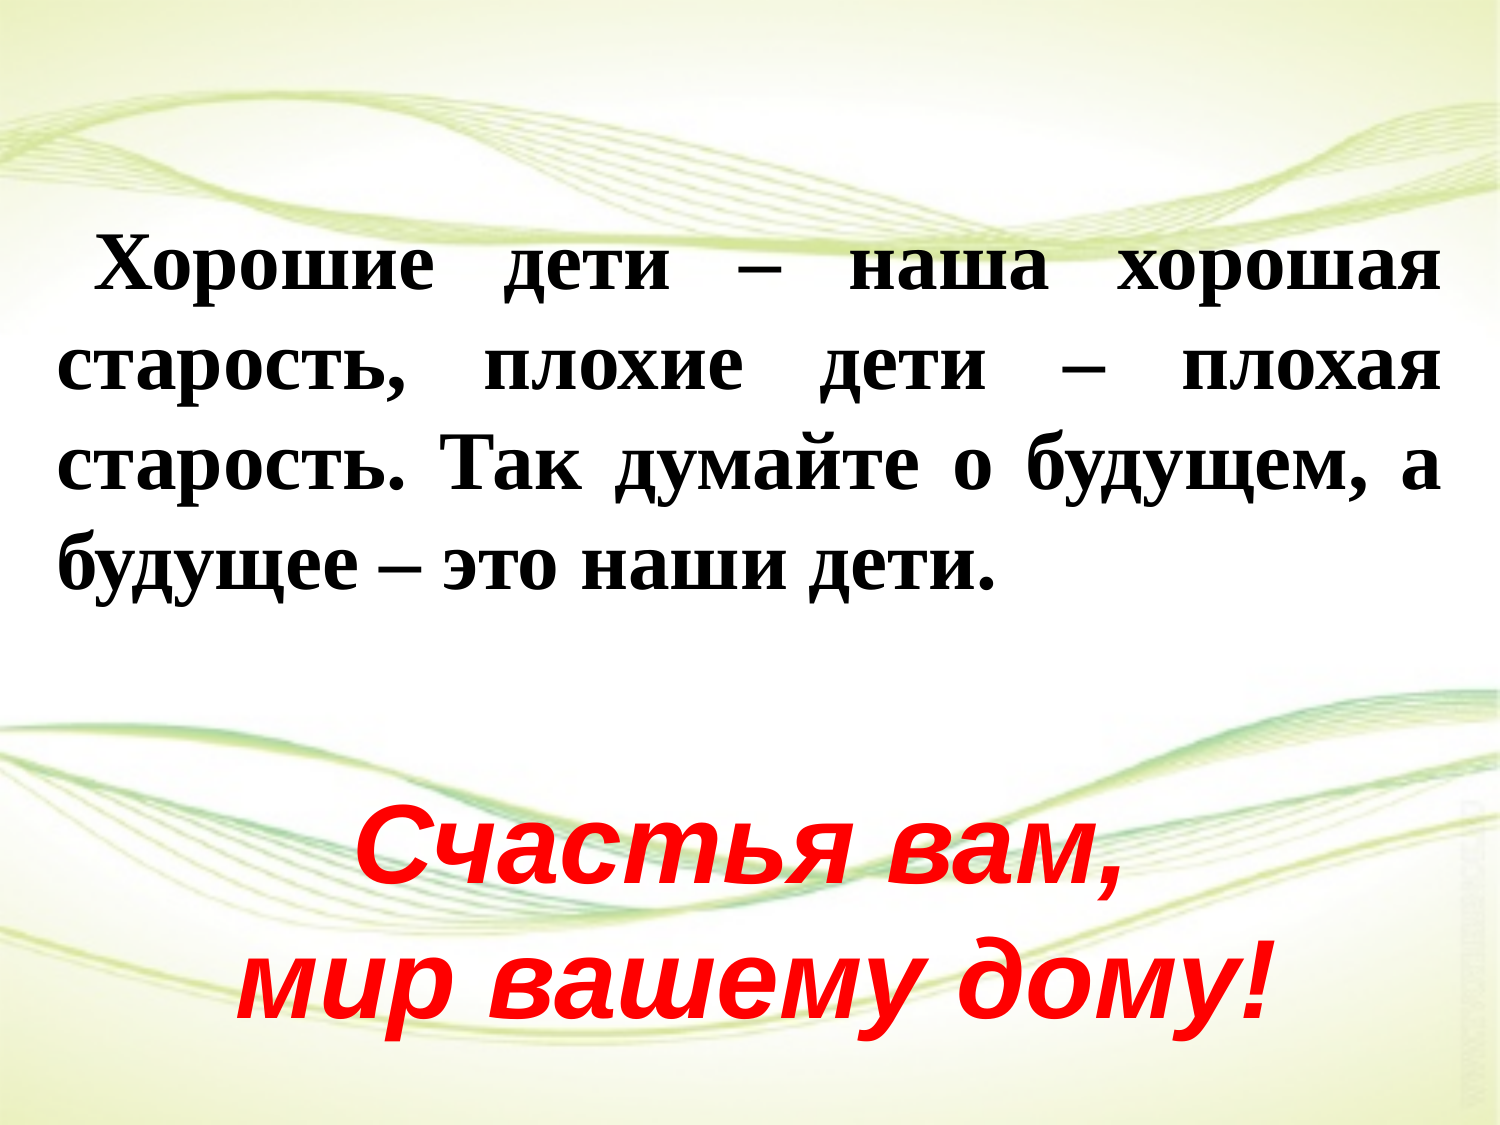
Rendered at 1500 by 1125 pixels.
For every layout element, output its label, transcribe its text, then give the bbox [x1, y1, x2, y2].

text_box [64, 30, 1400, 126]
text_box Счастья вам, мир вашему дому! [147, 764, 1329, 1049]
text_box Хорошие дети – наша хорошая старость, плохие дети – плохая старость. Так думайте о будущем, а будущее – это наши дети. [41, 198, 1459, 614]
